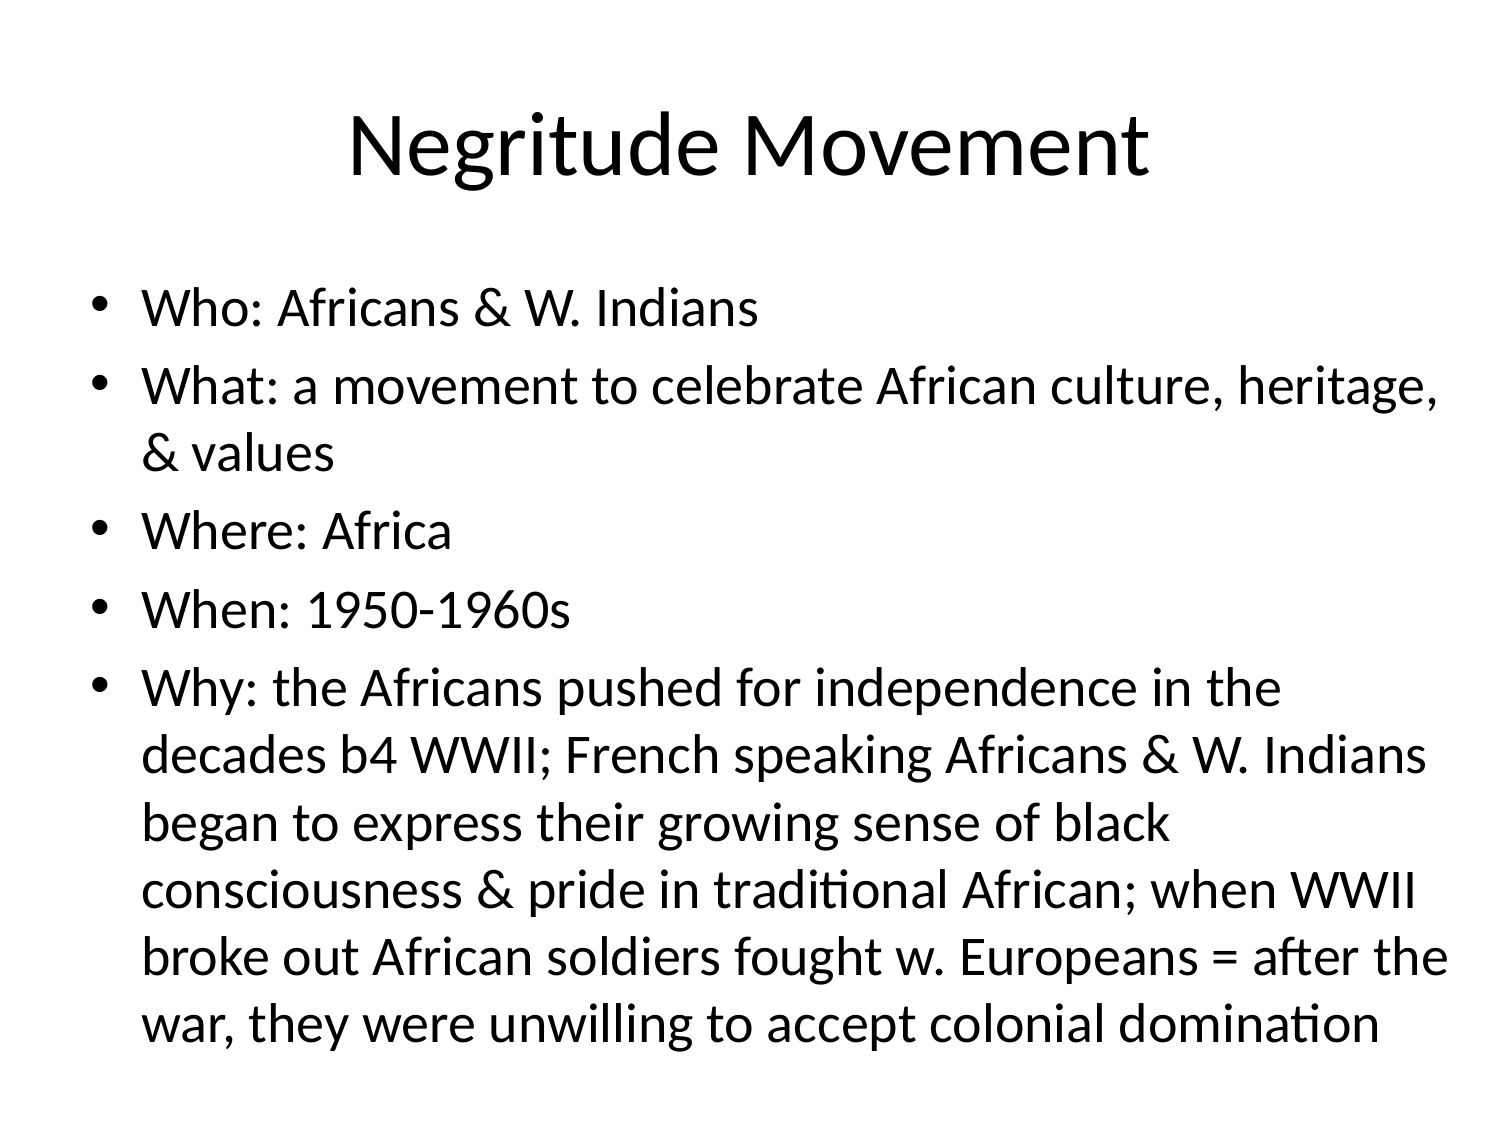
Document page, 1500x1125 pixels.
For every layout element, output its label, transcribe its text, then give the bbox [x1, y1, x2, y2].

title Negritude Movement [75, 45, 1425, 233]
list Who: Africans & W. Indians What: a movement to celebrate African culture, heritage, & values Where: Africa When: 1950-1960s Why: the Africans pushed for independence in the decades b4 WWII; French speaking Africans & W. Indians began to express their growing sense of black consciousness & pride in traditional African; when WWII broke out African soldiers fought w. Europeans = after the war, they were unwilling to accept colonial domination [75, 262, 1475, 1125]
